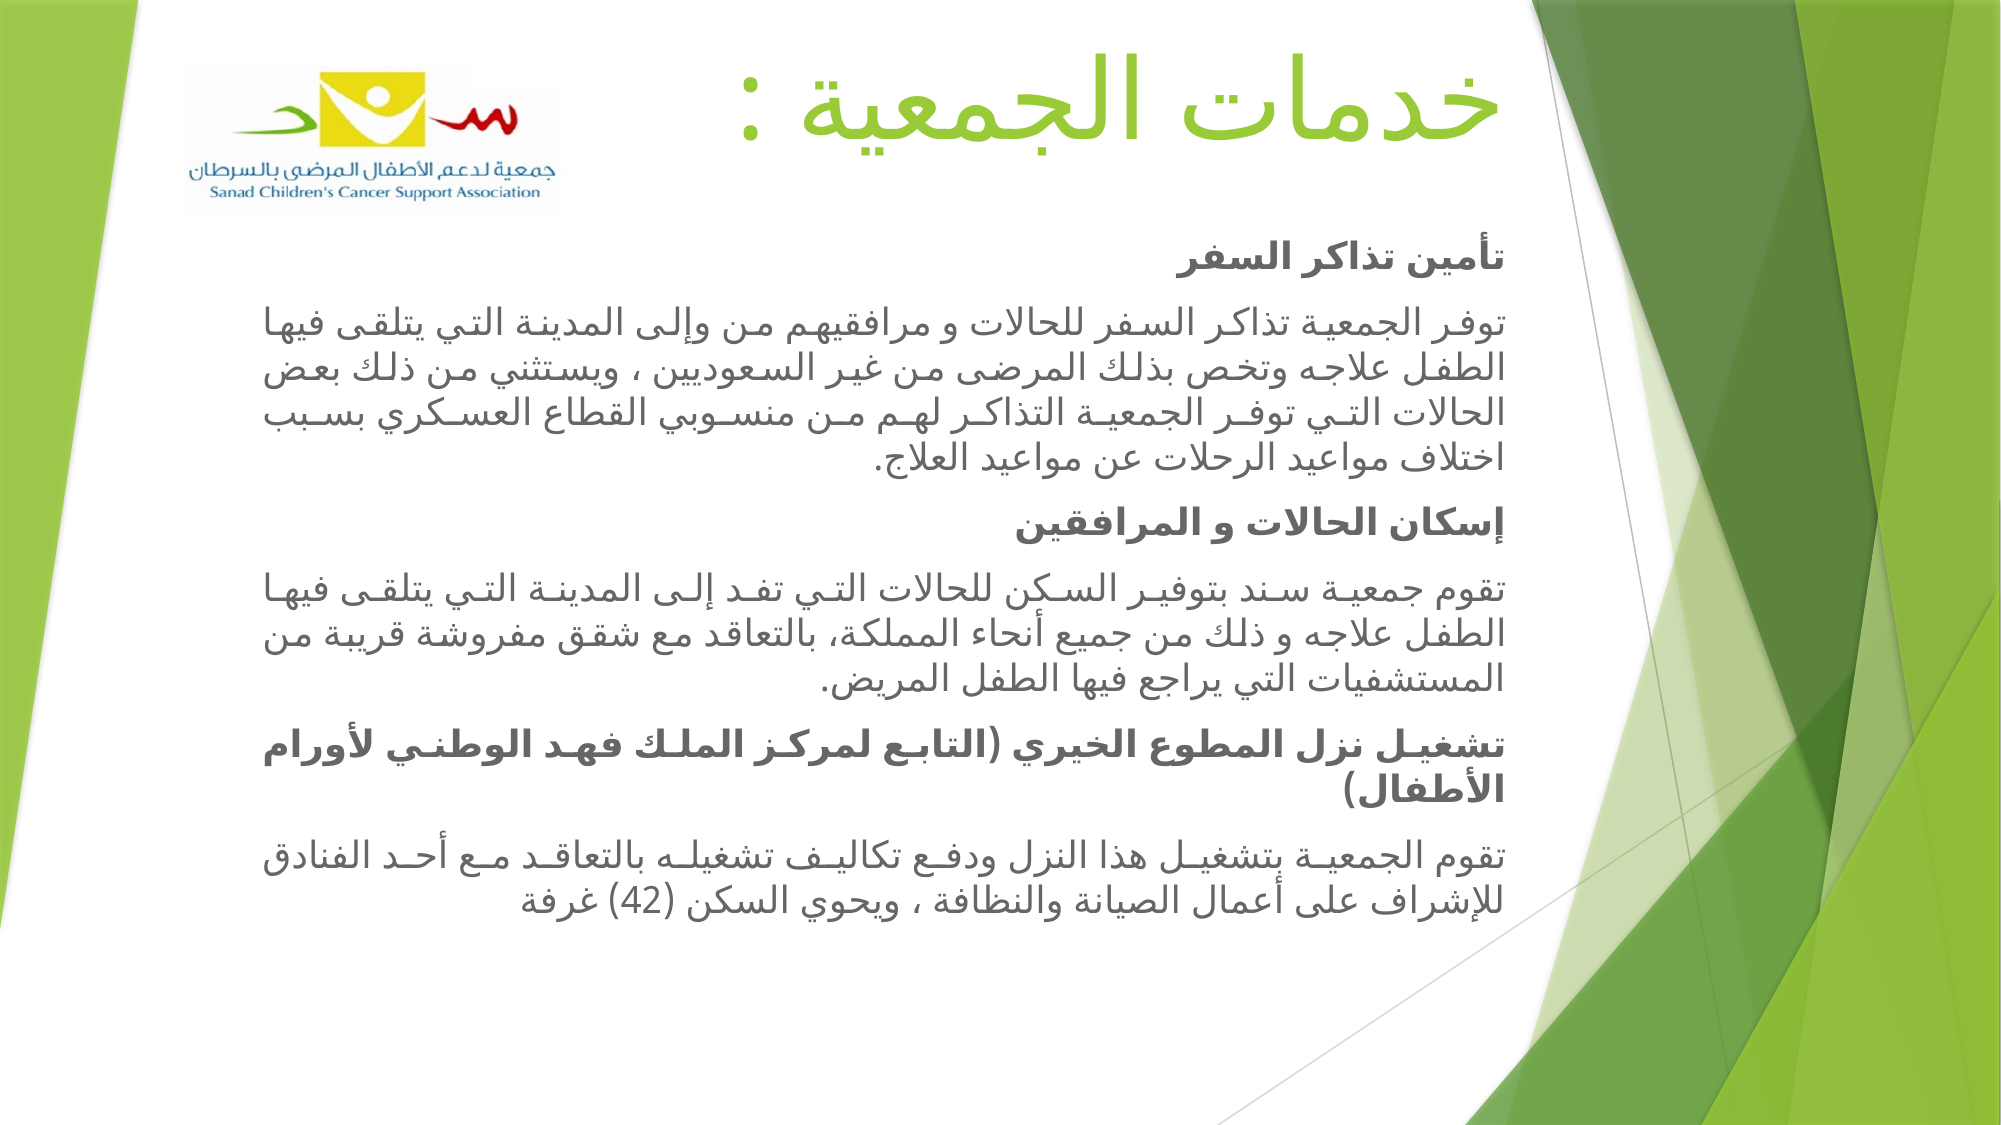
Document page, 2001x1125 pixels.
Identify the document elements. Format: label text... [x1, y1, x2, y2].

title خدمات الجمعية : [247, 19, 1522, 224]
picture [158, 42, 631, 232]
subtitle تأمين تذاكر السفر توفر الجمعية تذاكر السفر للحالات و مرافقيهم من وإلى المدينة التي يتلقى فيها الطفل علاجه وتخص بذلك المرضى من غير السعوديين ، ويستثني من ذلك بعض الحالات التي توفر الجمعية التذاكر لهم من منسوبي القطاع العسكري بسبب اختلاف مواعيد الرحلات عن مواعيد العلاج. إسكان الحالات و المرافقين تقوم جمعية سند بتوفير السكن للحالات التي تفد إلى المدينة التي يتلقى فيها الطفل علاجه و ذلك من جميع أنحاء المملكة، بالتعاقد مع شقق مفروشة قريبة من المستشفيات التي يراجع فيها الطفل المريض. تشغيل نزل المطوع الخيري (التابع لمركز الملك فهد الوطني لأورام الأطفال) تقوم الجمعية بتشغيل هذا النزل ودفع تكاليف تشغيله بالتعاقد مع أحد الفنادق للإشراف على أعمال الصيانة والنظافة ، ويحوي السكن (42) غرفة [247, 224, 1522, 966]
